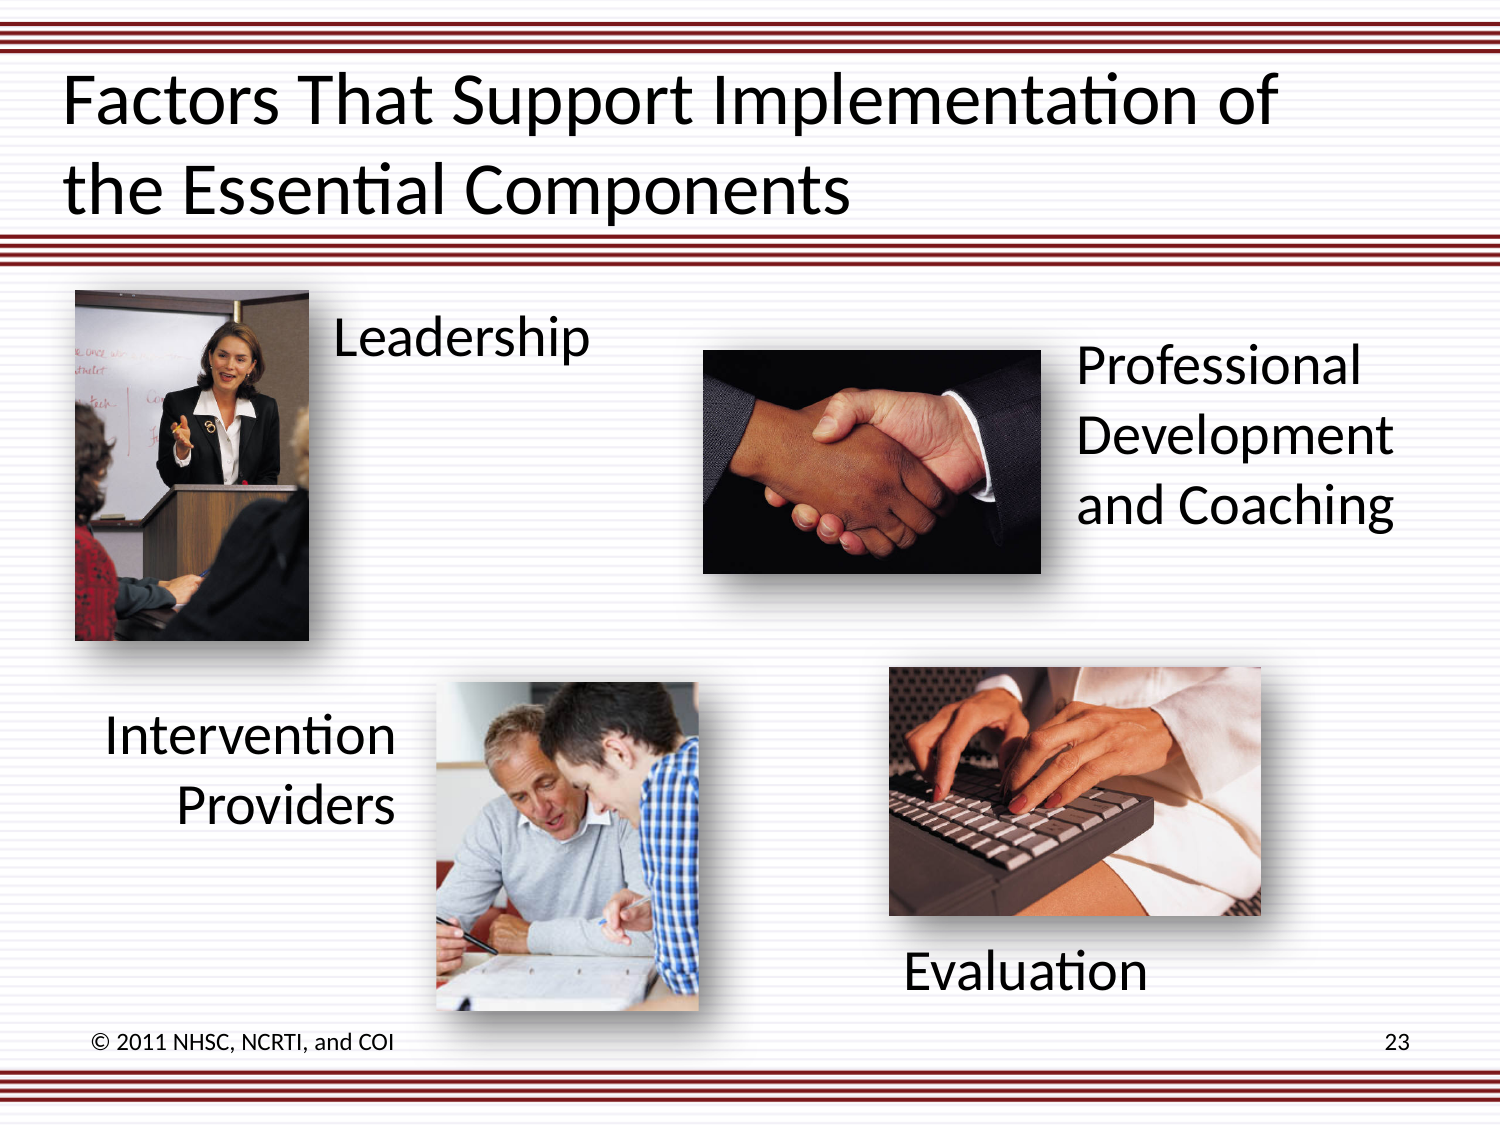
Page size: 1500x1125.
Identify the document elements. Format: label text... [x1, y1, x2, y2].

picture [0, 0, 1500, 1125]
text_box Evaluation [889, 948, 1229, 1010]
text_box Intervention Providers [2, 688, 412, 844]
slide_number 23 [1074, 1010, 1425, 1071]
text_box Leadership [318, 290, 782, 376]
title Factors That Support Implementation of the Essential Components [47, 57, 1361, 222]
footer © 2011 NHSC, NCRTI, and COI [75, 1010, 550, 1071]
text_box Professional Development and Coaching [1061, 318, 1458, 544]
